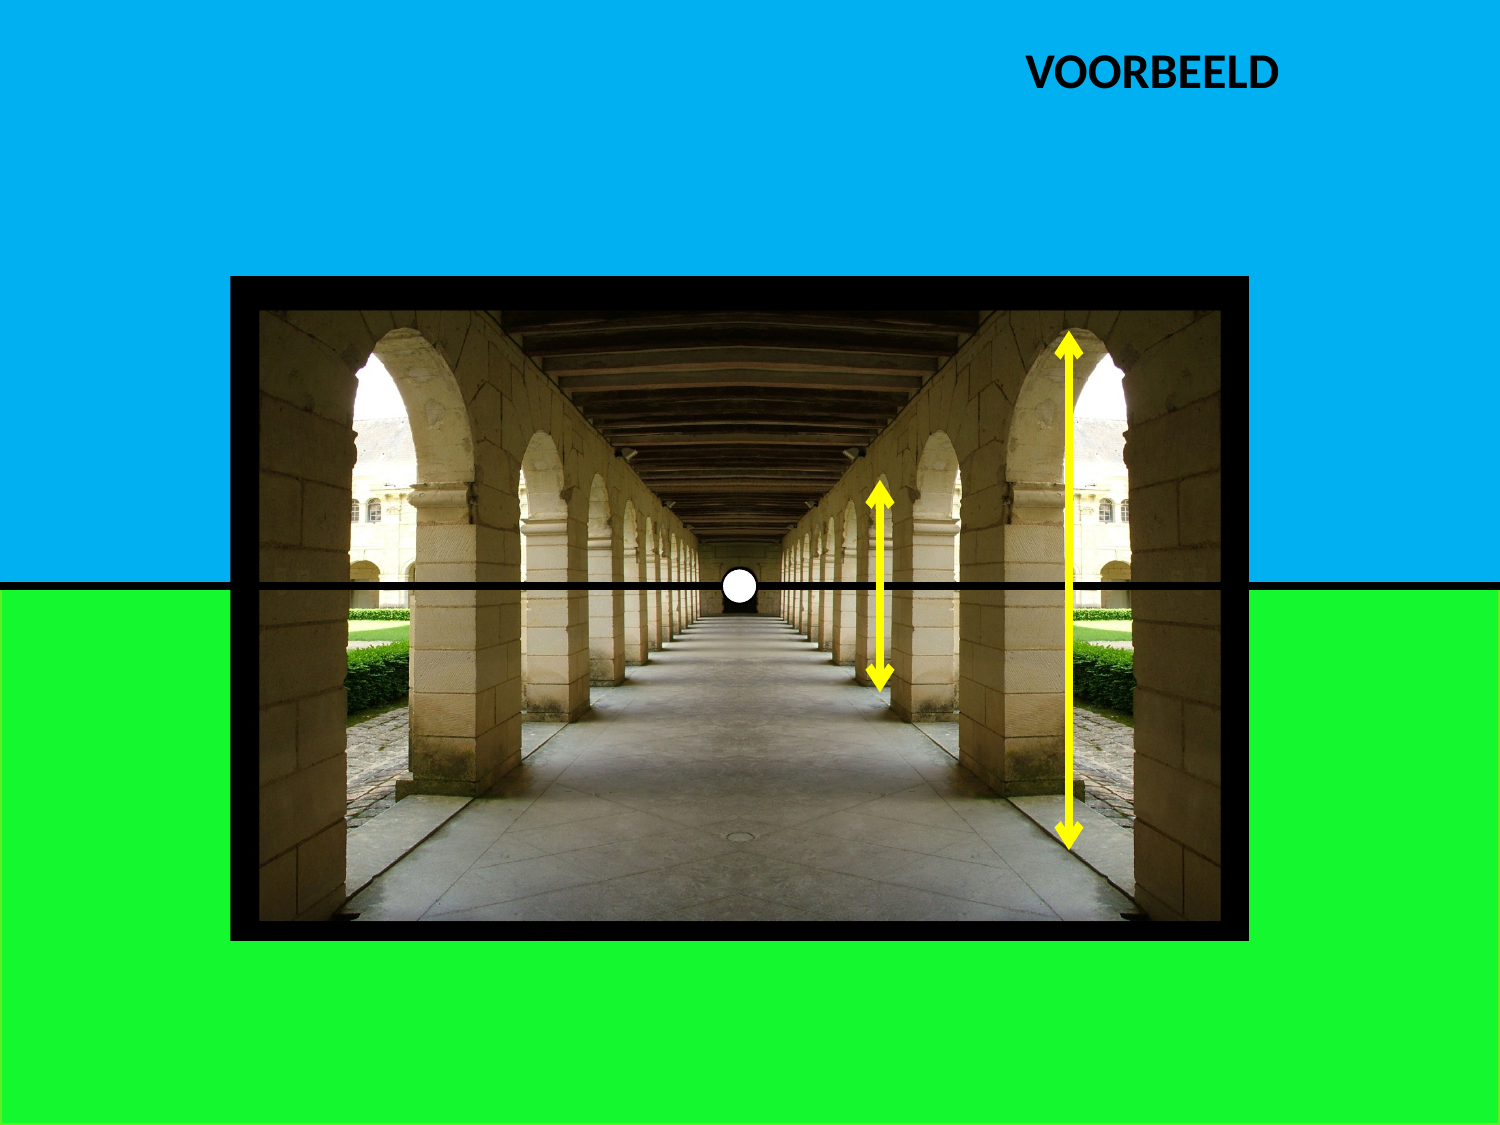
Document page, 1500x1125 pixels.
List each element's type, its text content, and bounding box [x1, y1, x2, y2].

text_box [0, 592, 1500, 1125]
picture [229, 587, 1250, 941]
text_box VOORBEELD [832, 30, 1472, 106]
picture [229, 277, 1250, 585]
